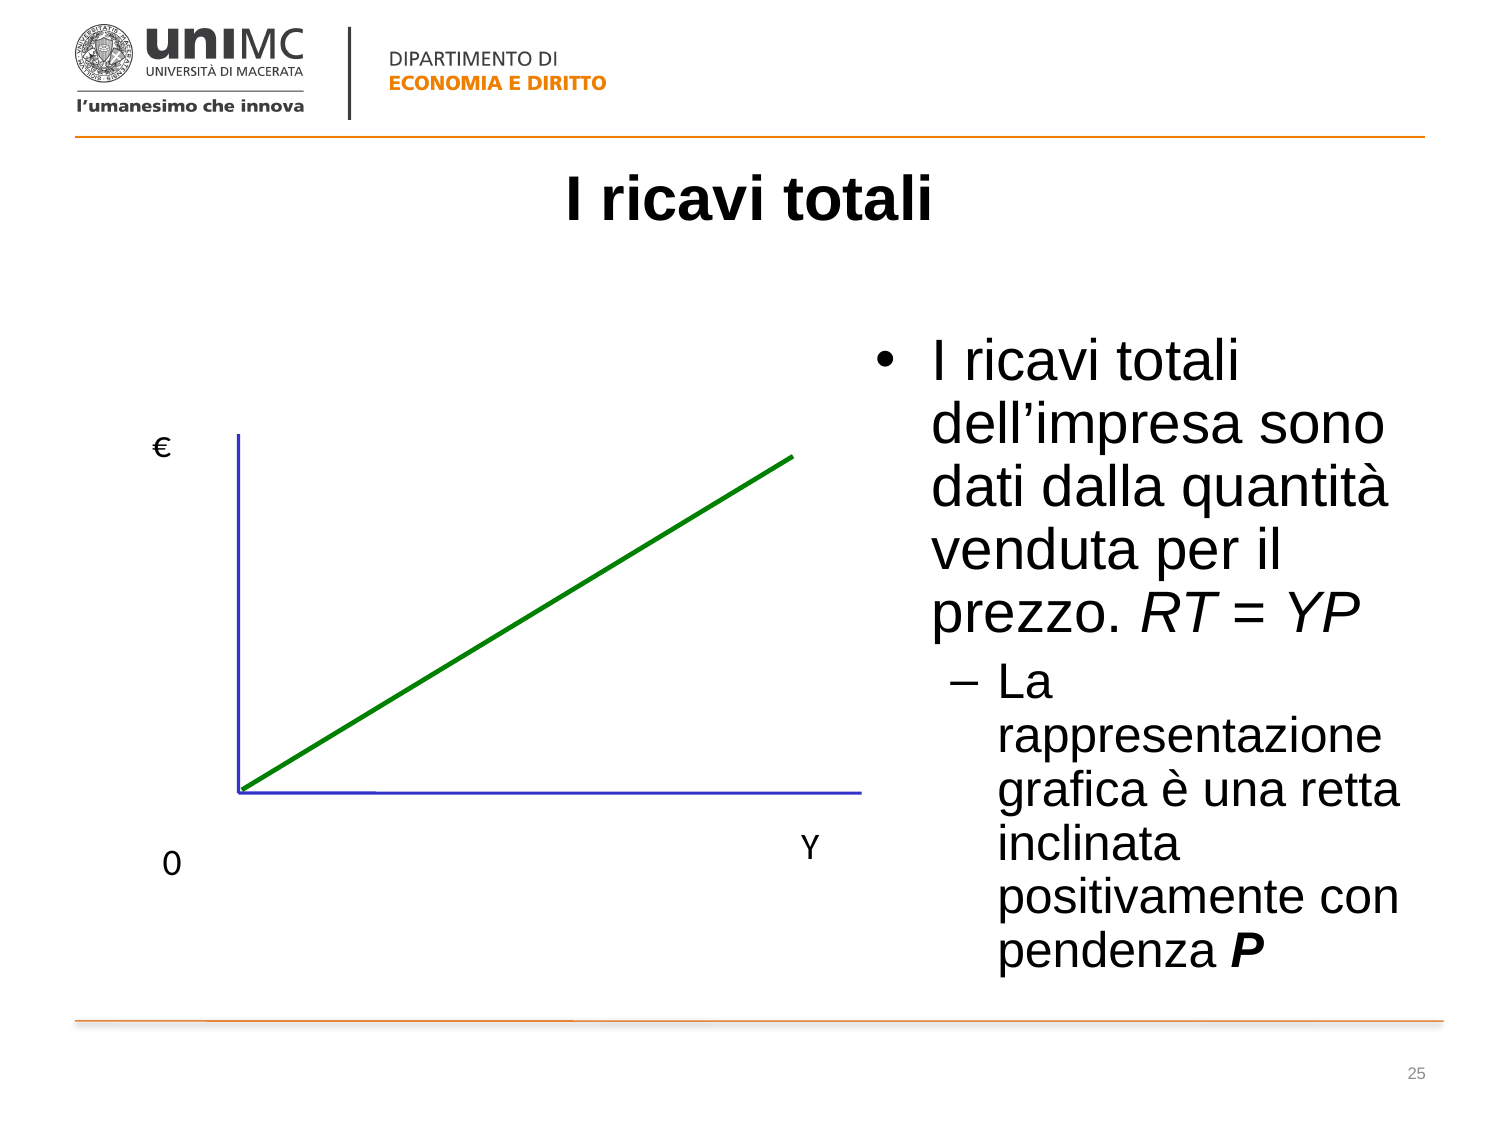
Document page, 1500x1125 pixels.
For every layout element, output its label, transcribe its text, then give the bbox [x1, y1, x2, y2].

picture [75, 24, 1425, 138]
list I ricavi totali dell’impresa sono dati dalla quantità venduta per il prezzo. RT = YP La rappresentazione grafica è una retta inclinata positivamente con pendenza P [860, 322, 1452, 998]
title I ricavi totali [75, 149, 1425, 241]
slide_number 25 [1091, 1042, 1442, 1103]
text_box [137, 412, 911, 907]
